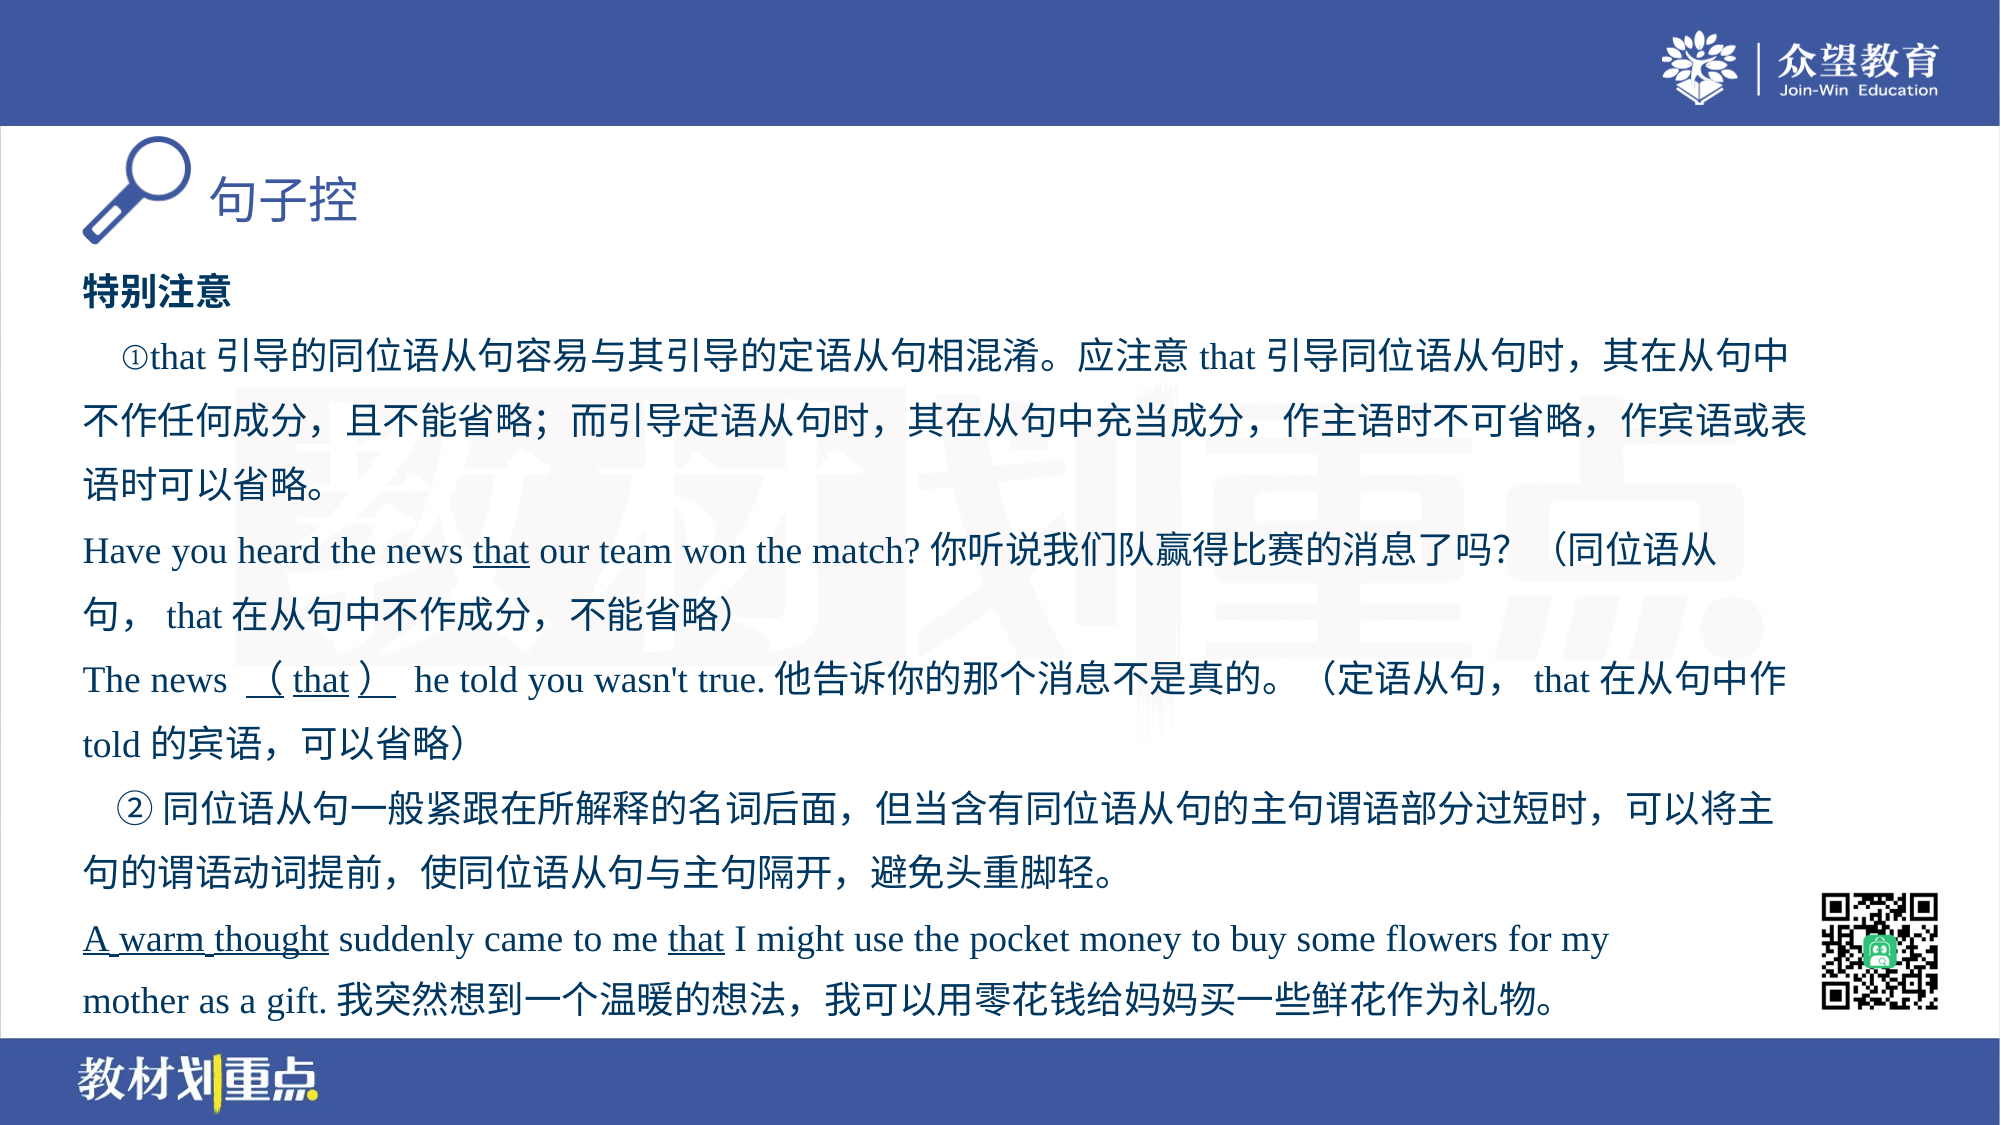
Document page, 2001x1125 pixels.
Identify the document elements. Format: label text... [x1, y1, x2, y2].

picture [0, 0, 2000, 1125]
text_box 特别注意 ①that引导的同位语从句容易与其引导的定语从句相混淆。应注意that引导同位语从句时，其在从句中 不作任何成分，且不能省略；而引导定语从句时，其在从句中充当成分，作主语时不可省略，作宾语或表 语时可以省略。 Have you heard the news that our team won the match?你听说我们队赢得比赛的消息了吗？（同位语从 句，that在从句中不作成分，不能省略） The news （that） he told you wasn't true.他告诉你的那个消息不是真的。（定语从句，that在从句中作 told的宾语，可以省略） ②同位语从句一般紧跟在所解释的名词后面，但当含有同位语从句的主句谓语部分过短时，可以将主 句的谓语动词提前，使同位语从句与主句隔开，避免头重脚轻。 A warm thought suddenly came to me that I might use the pocket money to buy some flowers for my mother as a gift.我突然想到一个温暖的想法，我可以用零花钱给妈妈买一些鲜花作为礼物。 [82, 248, 1817, 1015]
